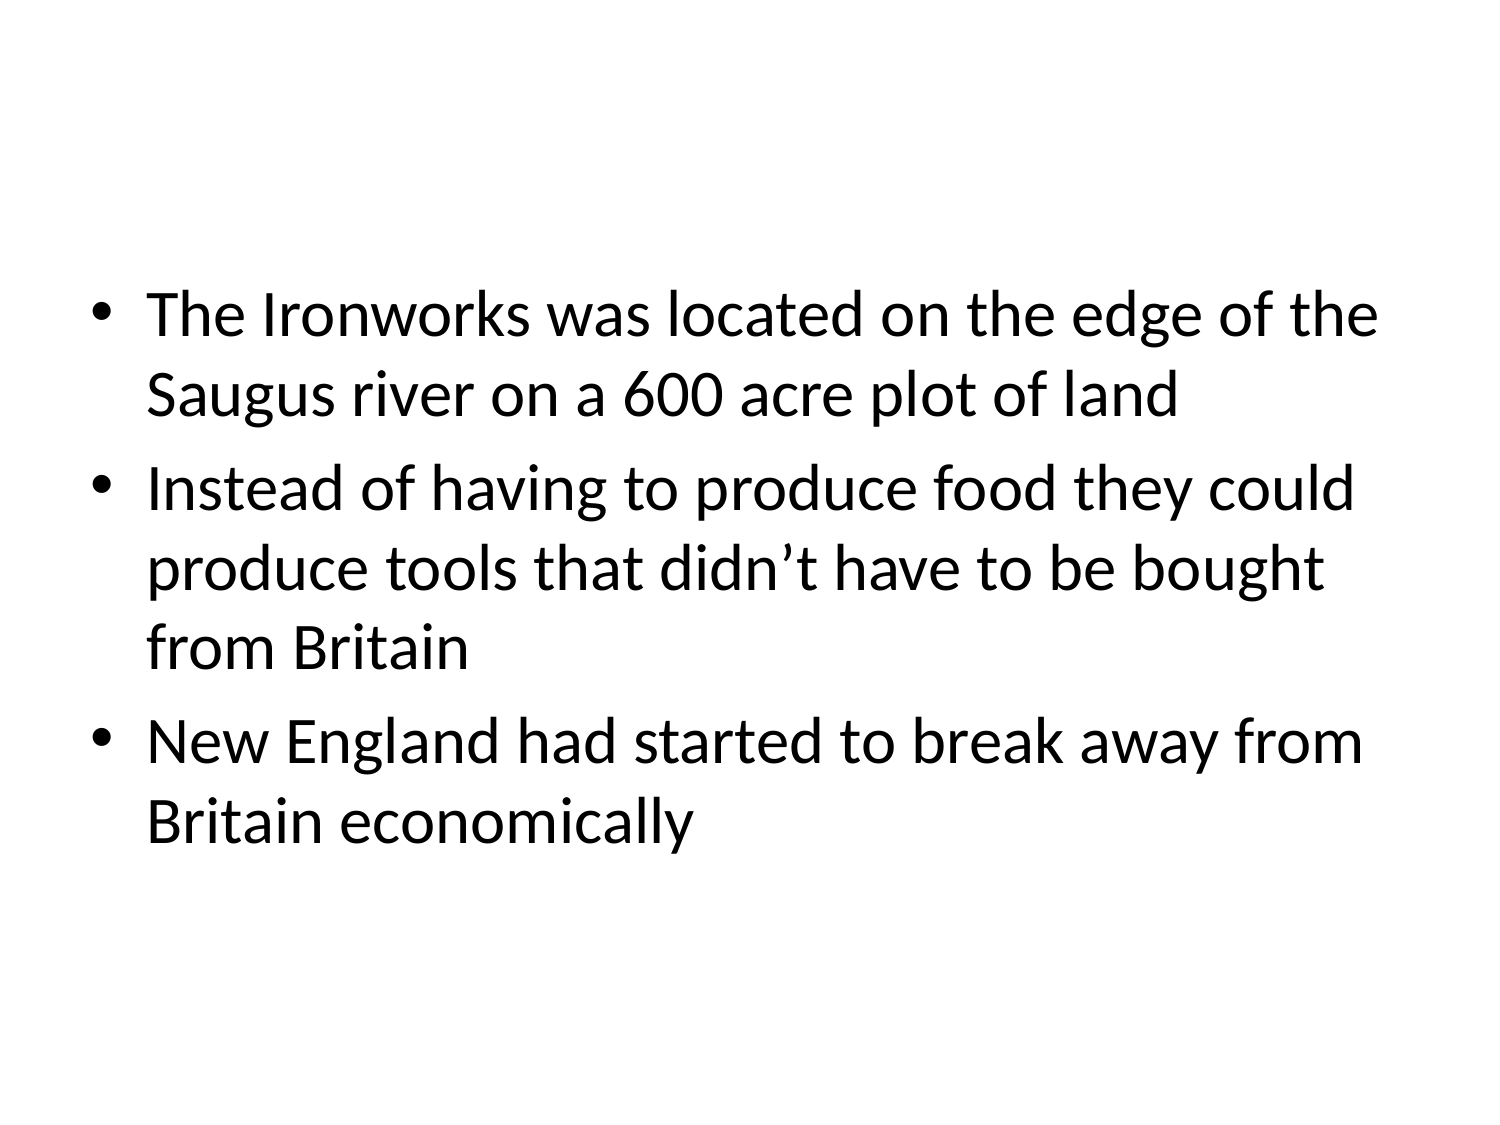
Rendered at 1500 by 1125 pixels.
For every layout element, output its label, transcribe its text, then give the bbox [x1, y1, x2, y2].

list The Ironworks was located on the edge of the Saugus river on a 600 acre plot of land Instead of having to produce food they could produce tools that didn’t have to be bought from Britain New England had started to break away from Britain economically [75, 262, 1425, 1005]
